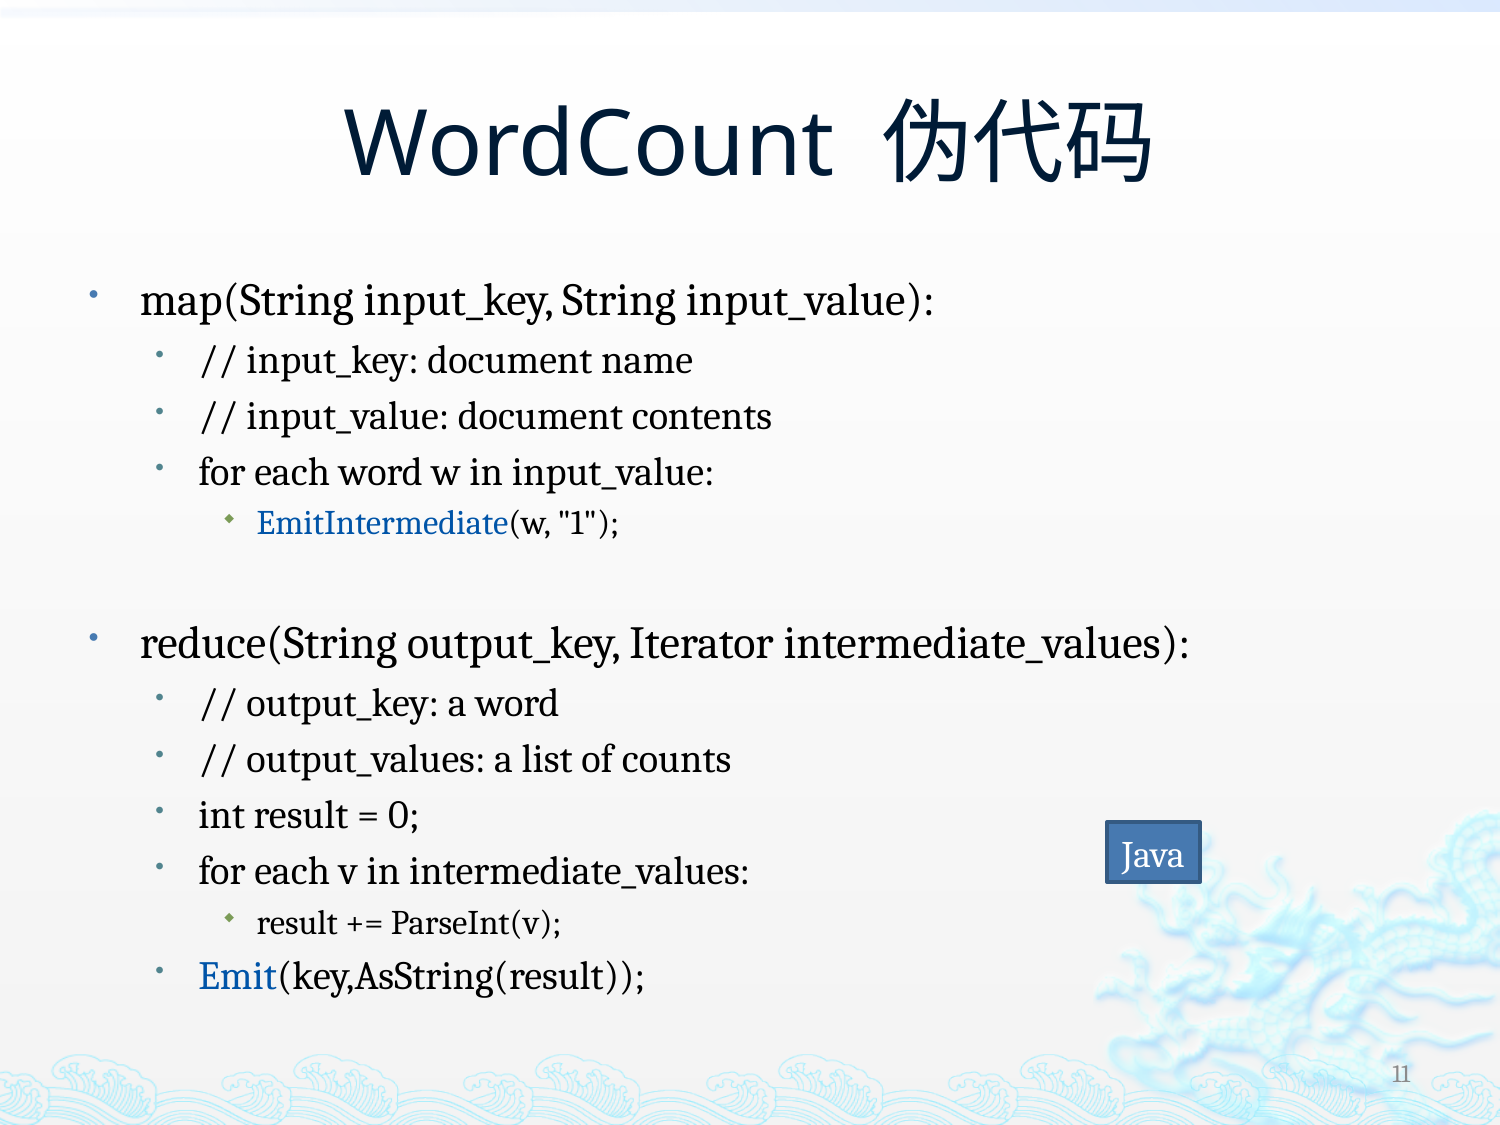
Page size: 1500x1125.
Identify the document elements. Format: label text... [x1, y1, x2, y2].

list map(String input_key, String input_value): // input_key: document name // input_value: document contents for each word w in input_value: EmitIntermediate(w, "1"); reduce(String output_key, Iterator intermediate_values): // output_key: a word // output_values: a list of counts int result = 0; for each v in intermediate_values: result += ParseInt(v); Emit(key,AsString(result)); [75, 262, 1425, 1005]
slide_number 11 [1074, 1042, 1425, 1103]
title WordCount 伪代码 [75, 45, 1425, 233]
text_box Java [1105, 820, 1202, 884]
